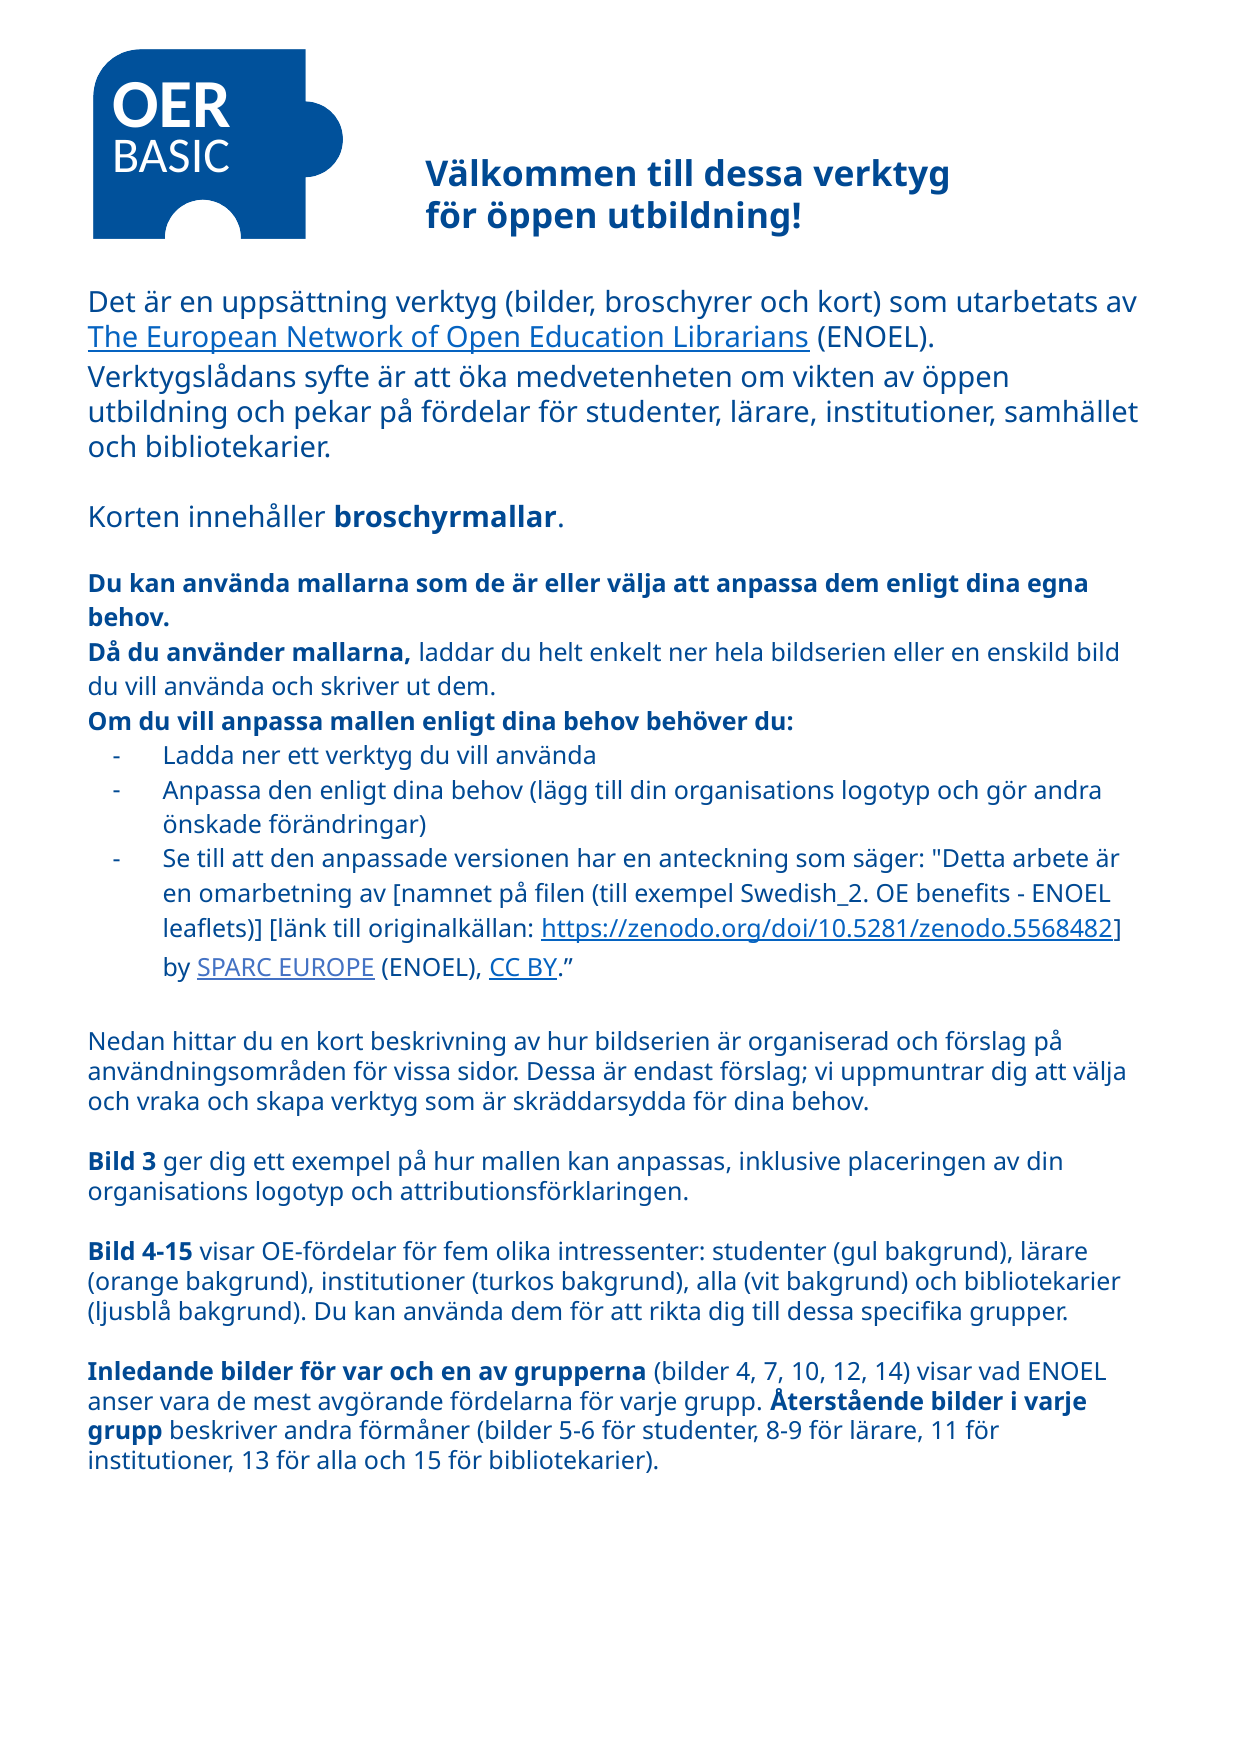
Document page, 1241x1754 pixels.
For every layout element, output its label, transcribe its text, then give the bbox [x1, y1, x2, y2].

text_box Det är en uppsättning verktyg (bilder, broschyrer och kort) som utarbetats av The European Network of Open Education Librarians (ENOEL). Verktygslådans syfte är att öka medvetenheten om vikten av öppen utbildning och pekar på fördelar för studenter, lärare, institutioner, samhället och bibliotekarier. Korten innehåller broschyrmallar. Du kan använda mallarna som de är eller välja att anpassa dem enligt dina egna behov. Då du använder mallarna, laddar du helt enkelt ner hela bildserien eller en enskild bild du vill använda och skriver ut dem. Om du vill anpassa mallen enligt dina behov behöver du: Ladda ner ett verktyg du vill använda Anpassa den enligt dina behov (lägg till din organisations logotyp och gör andra önskade förändringar) Se till att den anpassade versionen har en anteckning som säger: "Detta arbete är en omarbetning av [namnet på filen (till exempel Swedish_2. OE benefits - ENOEL leaflets)] [länk till originalkällan: https://zenodo.org/doi/10.5281/zenodo.5568482] by SPARC EUROPE (ENOEL), CC BY.” Nedan hittar du en kort beskrivning av hur bildserien är organiserad och förslag på användningsområden för vissa sidor. Dessa är endast förslag; vi uppmuntrar dig att välja och vraka och skapa verktyg som är skräddarsydda för dina behov. Bild 3 ger dig ett exempel på hur mallen kan anpassas, inklusive placeringen av din organisations logotyp och attributionsförklaringen. Bild 4-15 visar OE-fördelar för fem olika intressenter: studenter (gul bakgrund), lärare (orange bakgrund), institutioner (turkos bakgrund), alla (vit bakgrund) och bibliotekarier (ljusblå bakgrund). Du kan använda dem för att rikta dig till dessa specifika grupper. Inledande bilder för var och en av grupperna (bilder 4, 7, 10, 12, 14) visar vad ENOEL anser vara de mest avgörande fördelarna för varje grupp. Återstående bilder i varje grupp beskriver andra förmåner (bilder 5-6 för studenter, 8-9 för lärare, 11 för institutioner, 13 för alla och 15 för bibliotekarier). [72, 268, 1163, 1490]
text_box Välkommen till dessa verktyg för öppen utbildning! [410, 136, 988, 251]
picture [93, 49, 343, 240]
